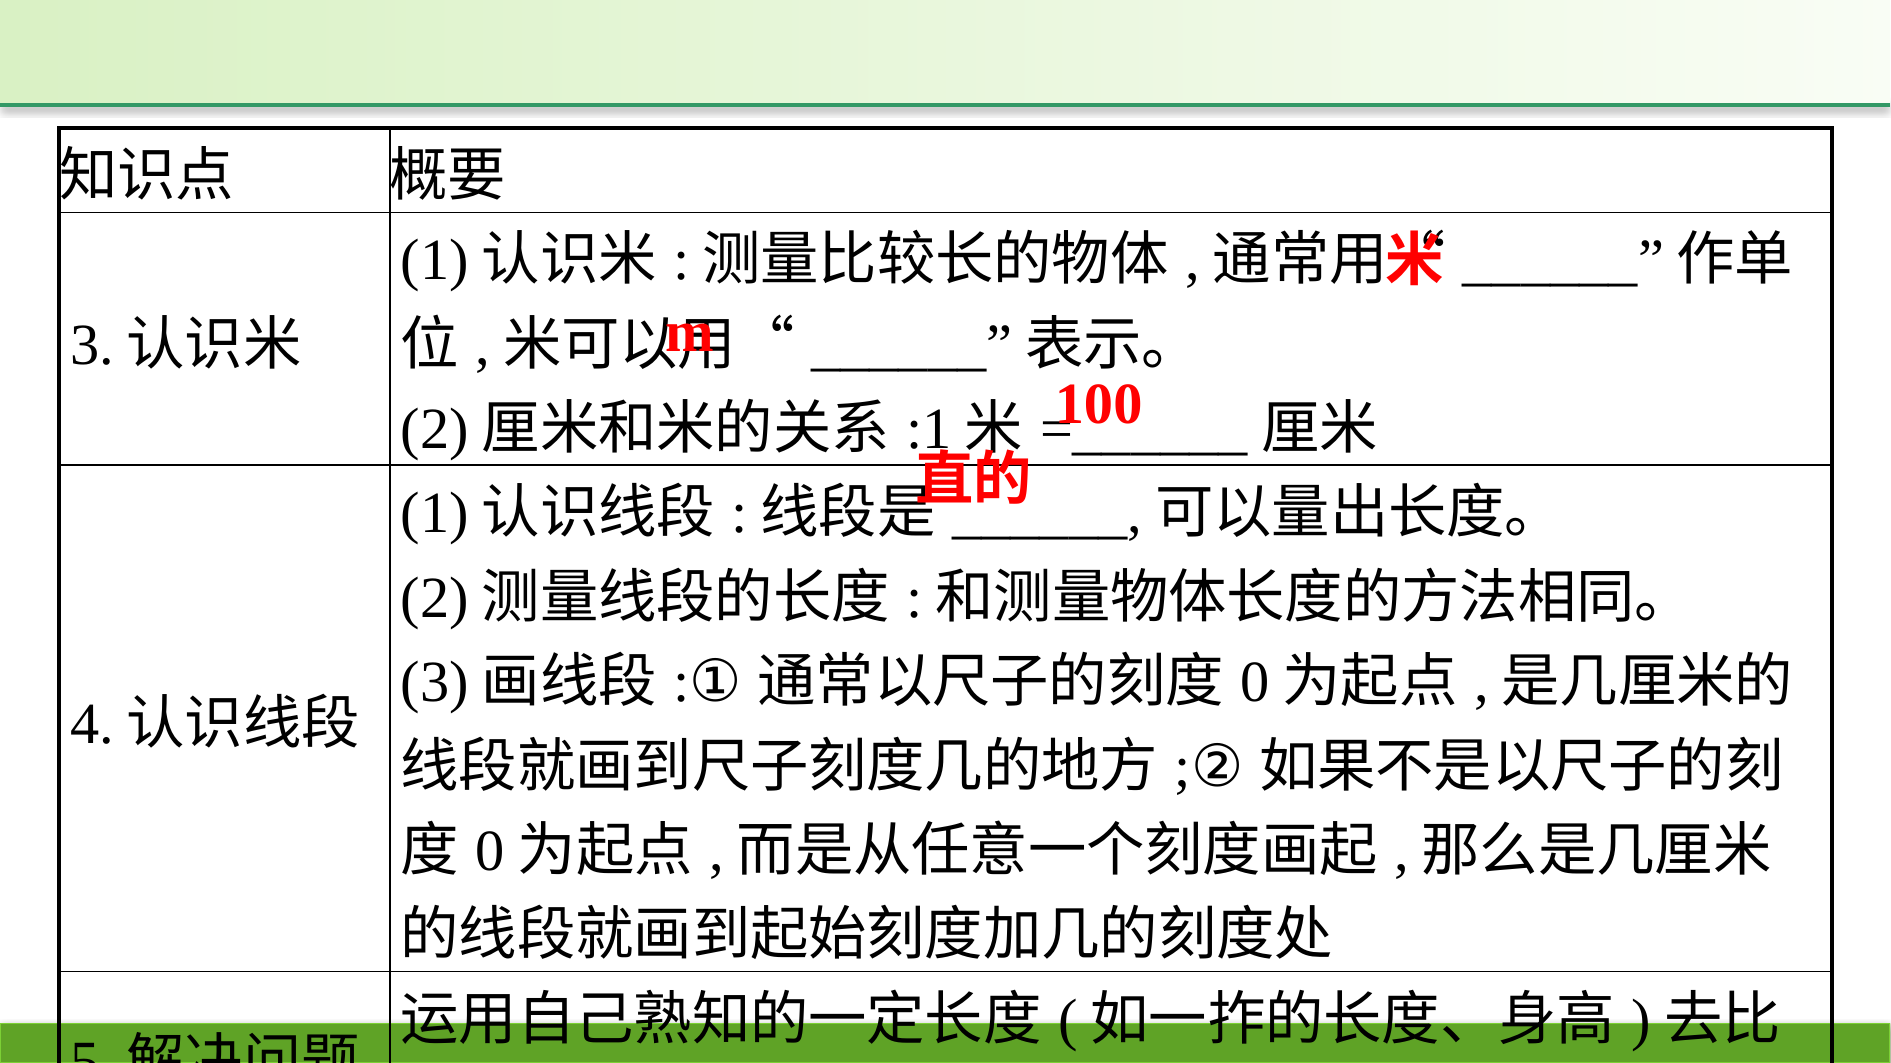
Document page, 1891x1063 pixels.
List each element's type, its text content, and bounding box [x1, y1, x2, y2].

table_cell (1)认识线段:线段是______,可以量出长度。 (2)测量线段的长度:和测量物体长度的方法相同。 (3)画线段:①通常以尺子的刻度0为起点,是几厘米的线段就画到尺子刻度几的地方;②如果不是以尺子的刻度0为起点,而是从任意一个刻度画起,那么是几厘米的线段就画到起始刻度加几的刻度处 [391, 466, 1830, 971]
table_cell 运用自己熟知的一定长度(如一拃的长度、身高)去比较、推测 [391, 972, 1830, 1063]
table_header 知识点 [61, 130, 389, 212]
text_box m [650, 272, 729, 371]
table_cell 3.认识米 [61, 213, 389, 464]
table_header 概要 [391, 130, 1830, 212]
table_cell (1)认识米:测量比较长的物体,通常用“______”作单位,米可以用“______”表示。 (2)厘米和米的关系:1米=______厘米 [391, 213, 1830, 464]
text_box 米 [1370, 200, 1459, 300]
table_cell 5.解决问题 [61, 972, 389, 1063]
text_box 100 [1040, 344, 1158, 443]
table_cell 4.认识线段 [61, 466, 389, 971]
text_box 直的 [900, 419, 1047, 519]
